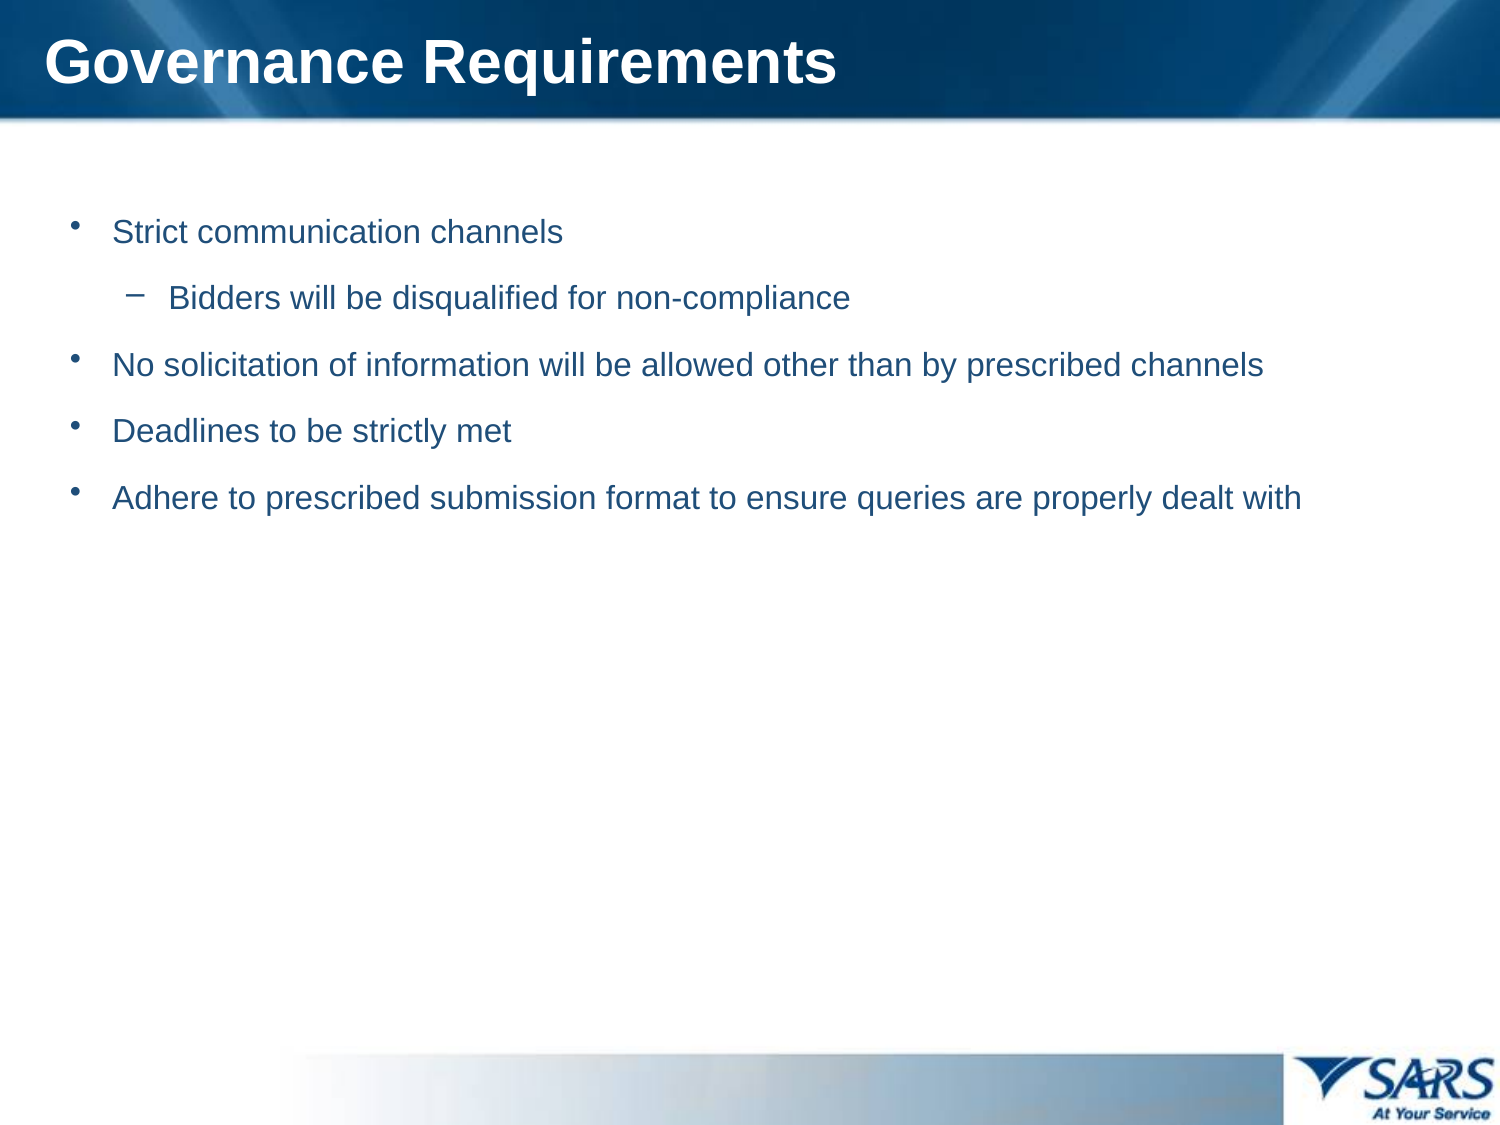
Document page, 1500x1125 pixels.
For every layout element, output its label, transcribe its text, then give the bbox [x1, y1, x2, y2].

title Governance Requirements [29, 21, 1119, 111]
picture [0, 0, 1500, 1125]
text_box Strict communication channels Bidders will be disqualified for non-compliance No solicitation of information will be allowed other than by prescribed channels Deadlines to be strictly met Adhere to prescribed submission format to ensure queries are properly dealt with [55, 182, 1414, 794]
